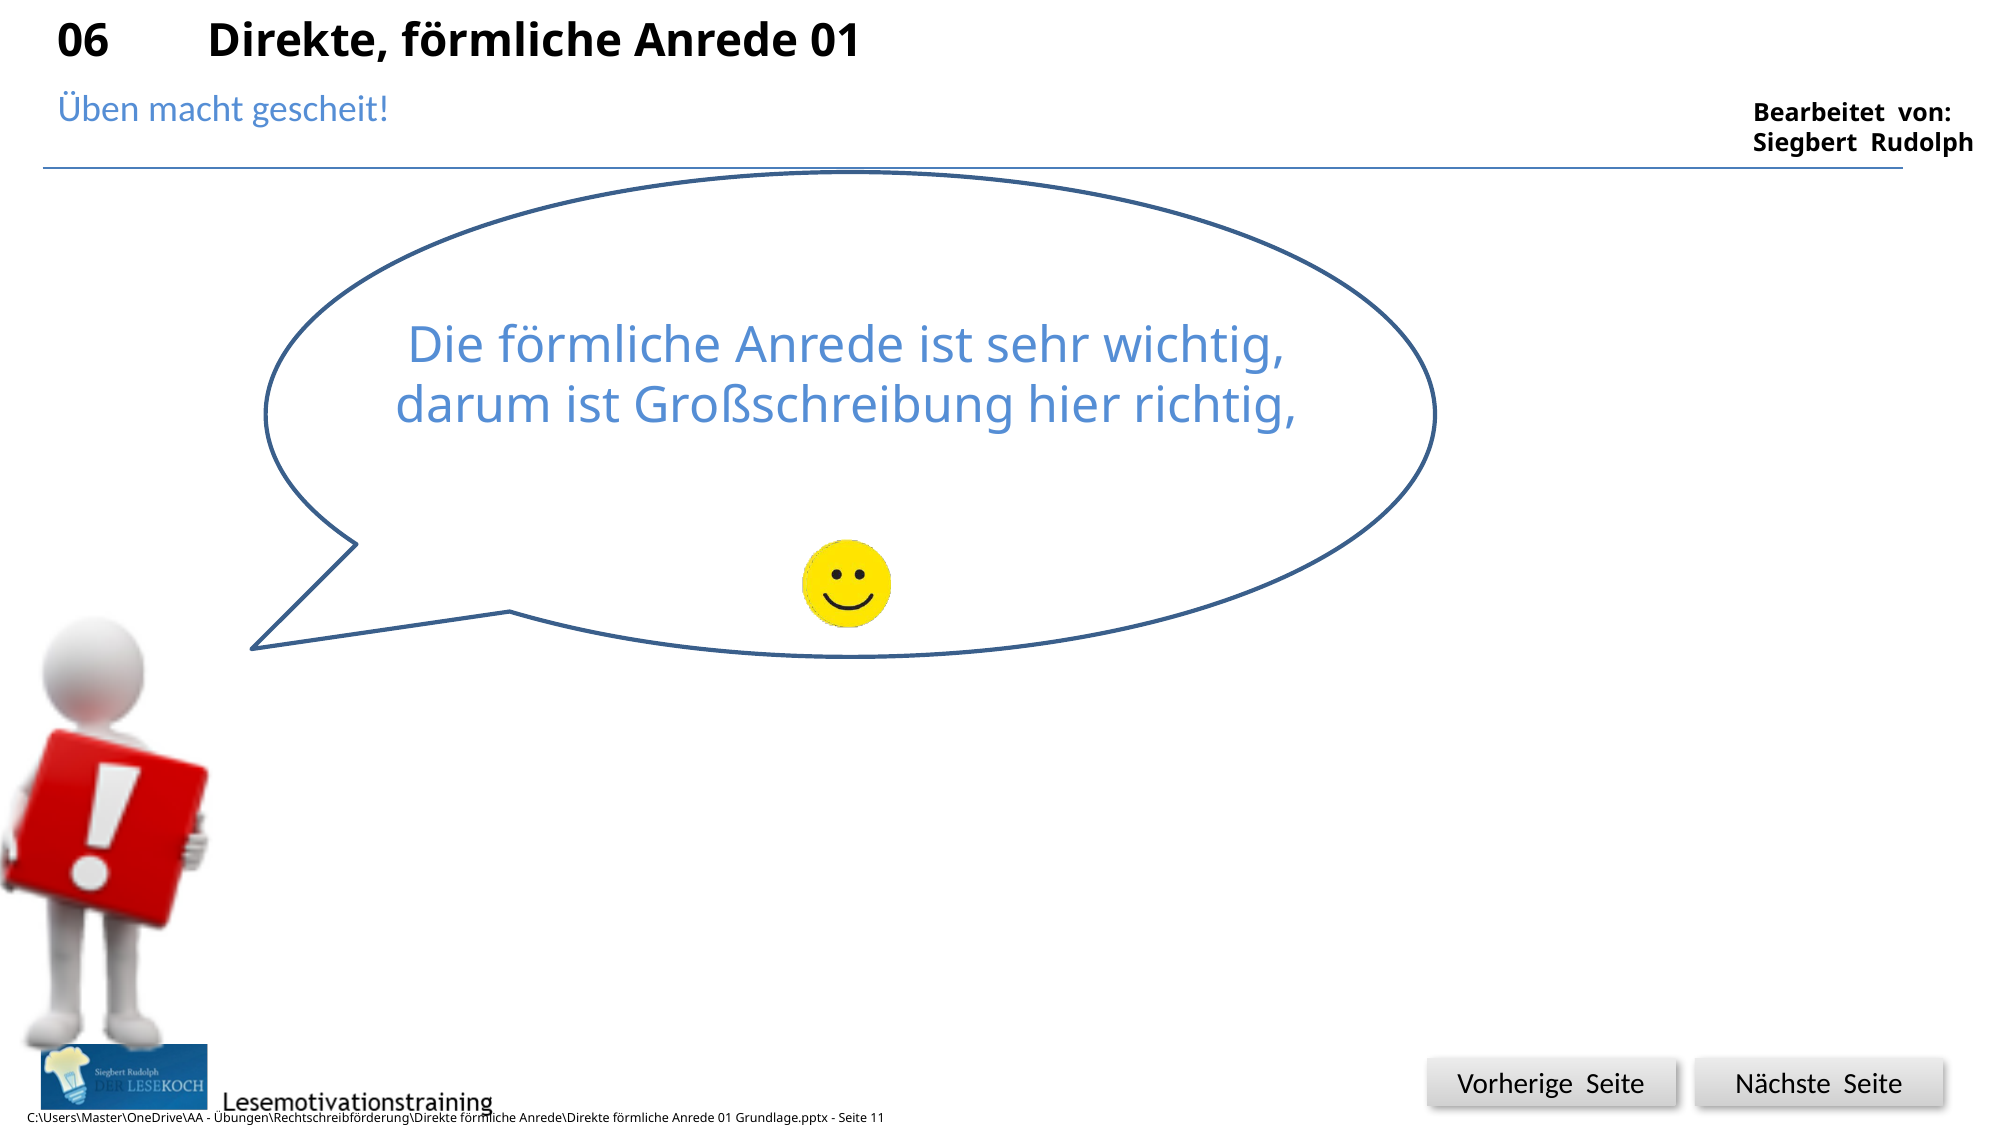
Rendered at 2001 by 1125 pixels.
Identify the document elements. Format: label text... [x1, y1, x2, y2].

text_box [259, 169, 1438, 659]
text_box Die förmliche Anrede ist sehr wichtig, darum ist Großschreibung hier richtig, [380, 305, 1313, 440]
picture [776, 532, 917, 641]
picture [0, 607, 508, 1102]
text_box 06 Direkte, förmliche Anrede 01 [42, 3, 2000, 73]
text_box Üben macht gescheit! [42, 76, 1043, 137]
text_box C:\Users\Master\OneDrive\AA - Übungen\Rechtschreibförderung\Direkte förmliche Anrede\Direkte förmliche Anrede 01 Grundlage.pptx - Seite 11 [12, 1102, 899, 1125]
